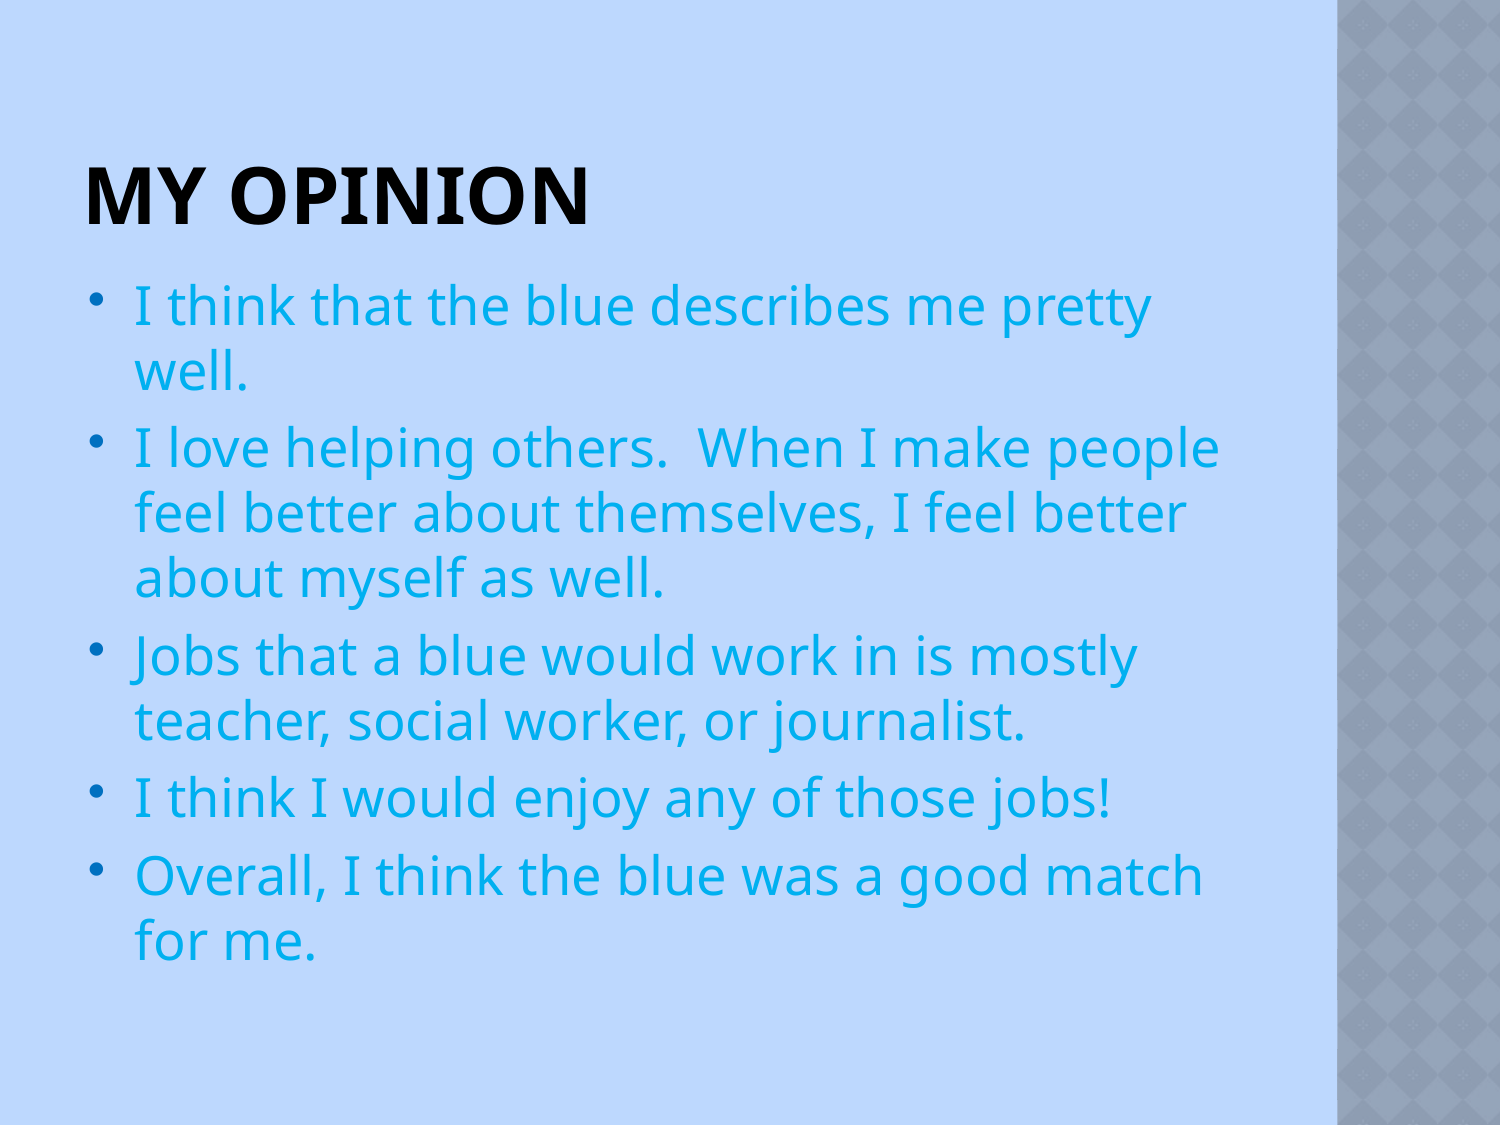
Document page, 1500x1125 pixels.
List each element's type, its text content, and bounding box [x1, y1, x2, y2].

list I think that the blue describes me pretty well. I love helping others. When I make people feel better about themselves, I feel better about myself as well. Jobs that a blue would work in is mostly teacher, social worker, or journalist. I think I would enjoy any of those jobs! Overall, I think the blue was a good match for me. [75, 264, 1263, 1059]
title My Opinion [75, 52, 1263, 240]
